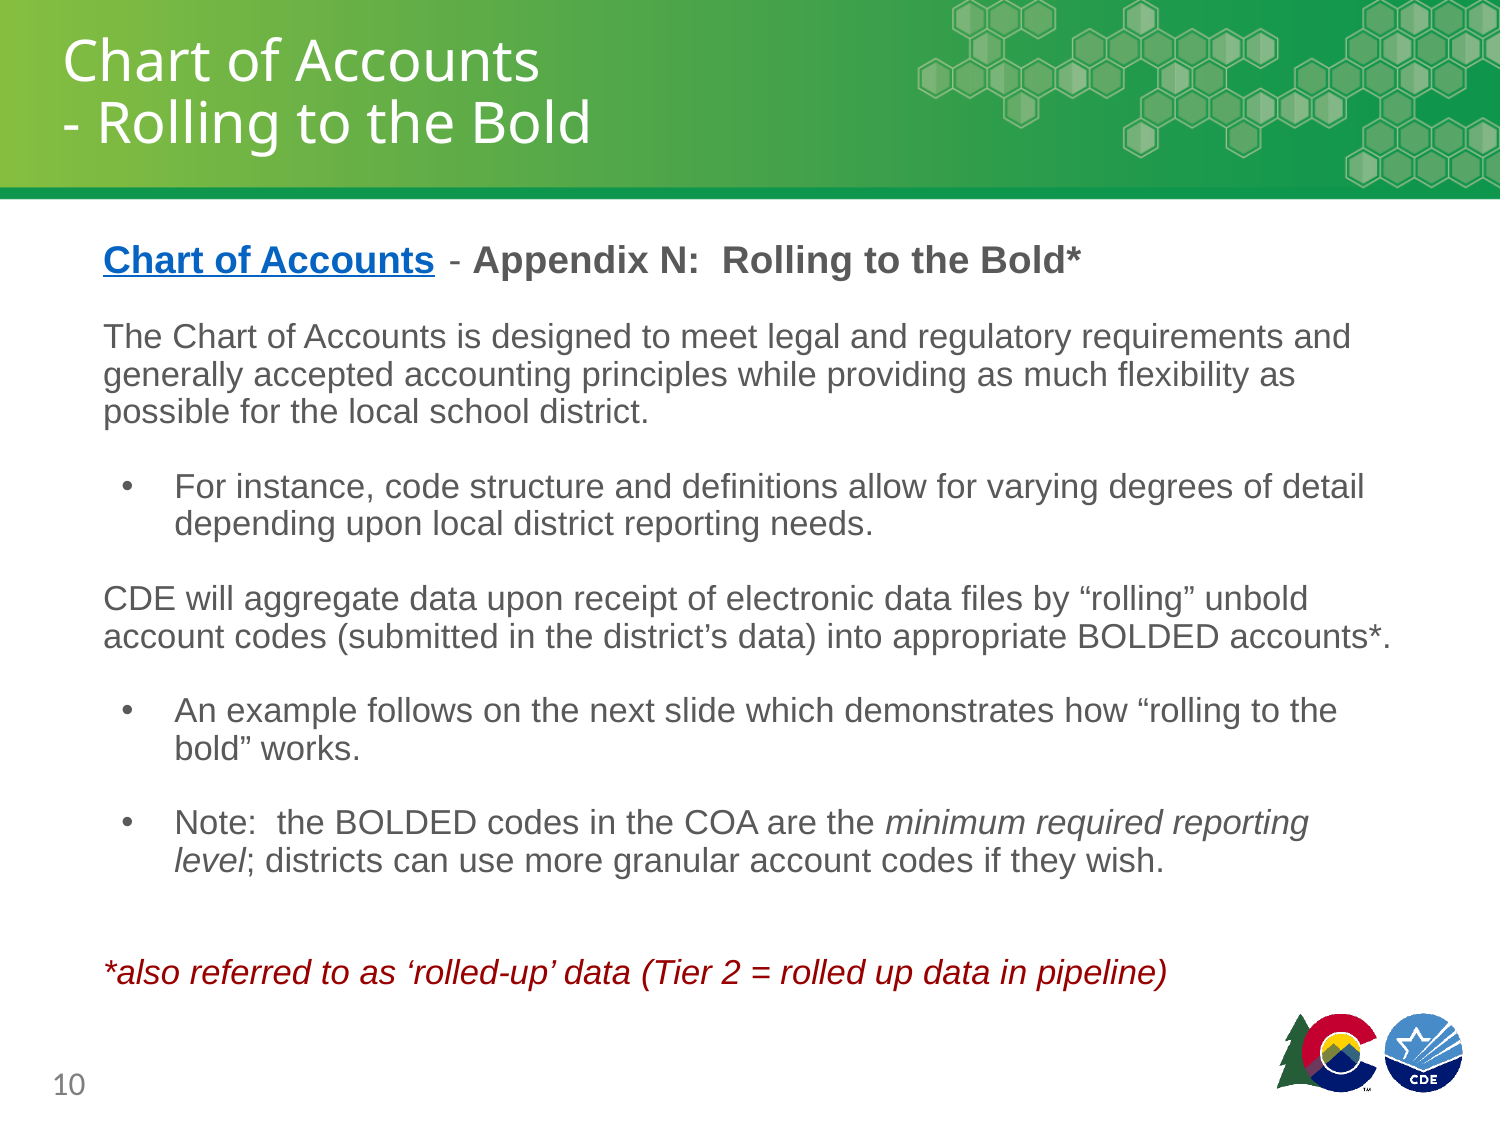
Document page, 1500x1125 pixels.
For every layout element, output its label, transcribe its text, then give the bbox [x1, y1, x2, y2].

slide_number 10 [36, 1054, 375, 1115]
list Chart of Accounts - Appendix N: Rolling to the Bold* The Chart of Accounts is designed to meet legal and regulatory requirements and generally accepted accounting principles while providing as much flexibility as possible for the local school district. For instance, code structure and definitions allow for varying degrees of detail depending upon local district reporting needs. CDE will aggregate data upon receipt of electronic data files by “rolling” unbold account codes (submitted in the district’s data) into appropriate BOLDED accounts*. An example follows on the next slide which demonstrates how “rolling to the bold” works. Note: the BOLDED codes in the COA are the minimum required reporting level; districts can use more granular account codes if they wish. *also referred to as ‘rolled-up’ data (Tier 2 = rolled up data in pipeline) [103, 239, 1397, 1002]
picture [1275, 1012, 1463, 1093]
title Chart of Accounts - Rolling to the Bold [62, 31, 1061, 156]
picture [0, 0, 1500, 200]
